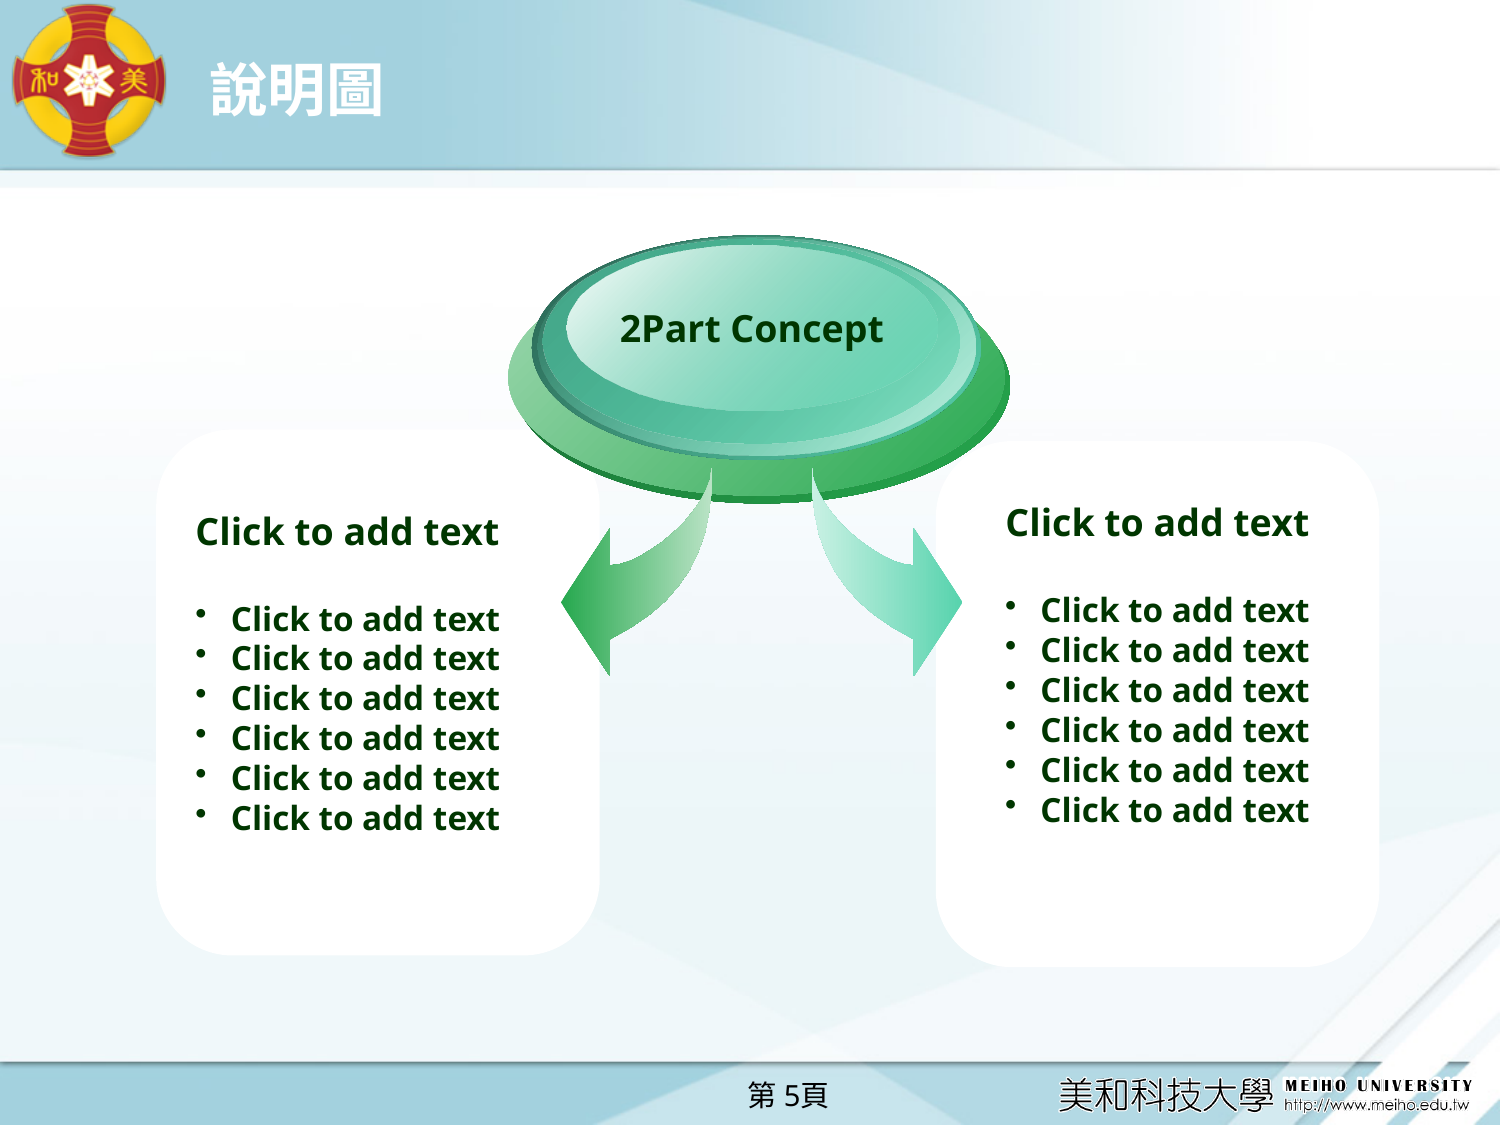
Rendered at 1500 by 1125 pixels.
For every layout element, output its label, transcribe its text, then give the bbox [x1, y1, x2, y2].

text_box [508, 259, 1011, 504]
text_box [610, 513, 713, 677]
text_box [560, 603, 609, 677]
text_box [914, 604, 963, 677]
text_box [833, 513, 963, 601]
text_box [560, 513, 690, 602]
picture [0, 0, 1500, 1125]
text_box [531, 235, 982, 461]
text_box [810, 513, 913, 677]
title 說明圖 [194, 18, 1235, 157]
text_box [560, 513, 709, 677]
text_box Click to add text Click to add text Click to add text Click to add text Click to add text Click to add text Click to add text [159, 432, 597, 953]
text_box Click to add text Click to add text Click to add text Click to add text Click to add text Click to add text Click to add text [938, 444, 1377, 965]
text_box [814, 513, 963, 677]
